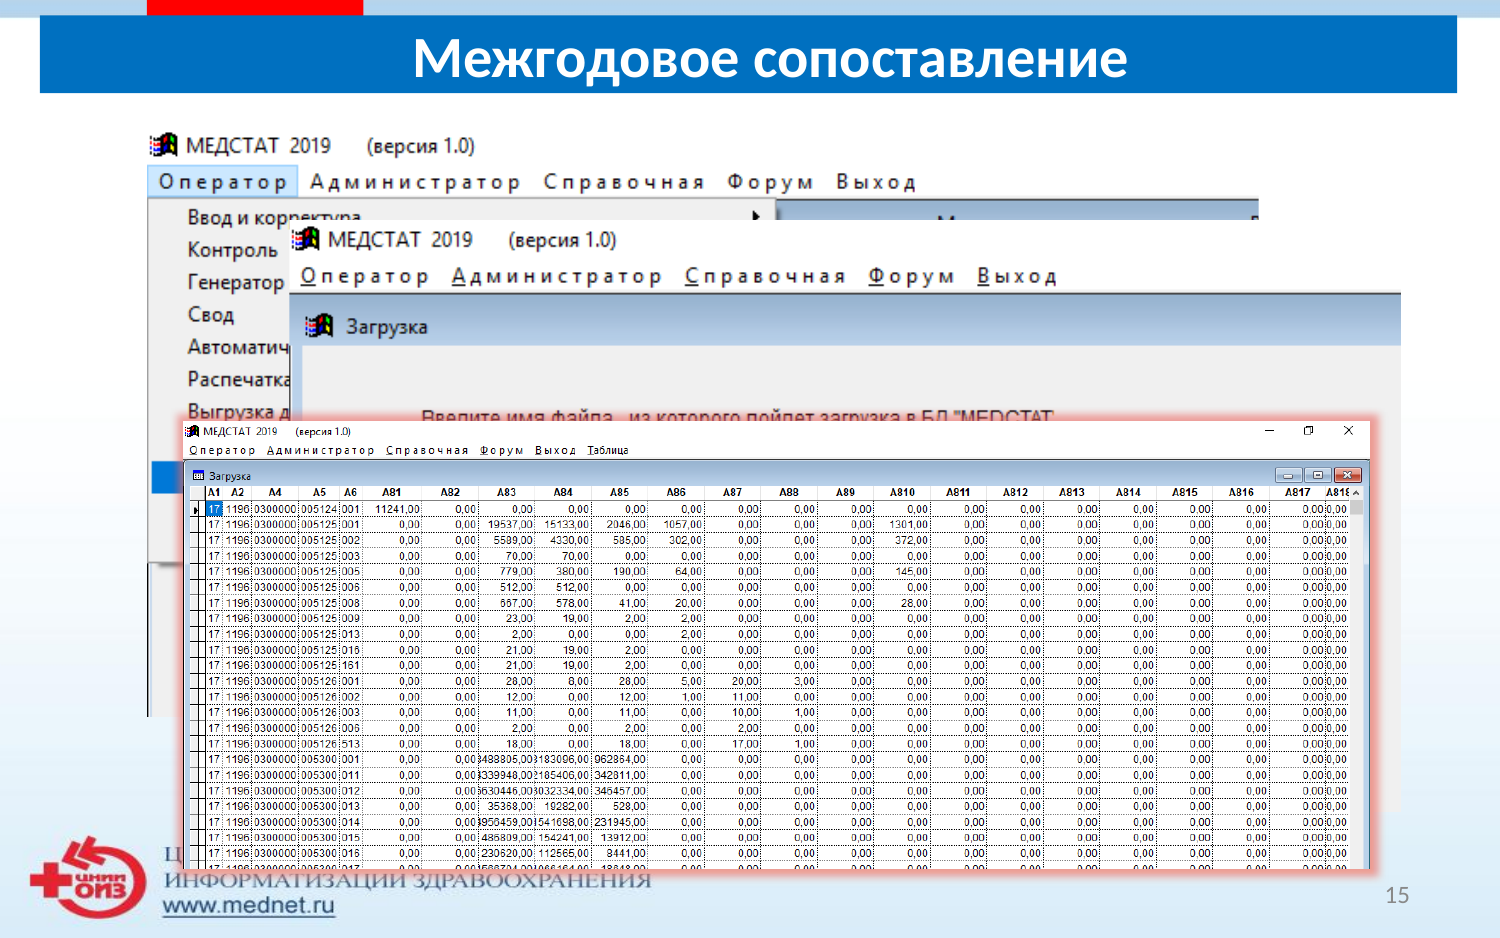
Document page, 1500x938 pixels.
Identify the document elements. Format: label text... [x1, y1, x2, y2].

title Межгодовое сопоставление [38, 13, 1459, 95]
slide_number 15 [1074, 868, 1425, 919]
text_box [145, 0, 365, 13]
picture [0, 0, 1500, 938]
